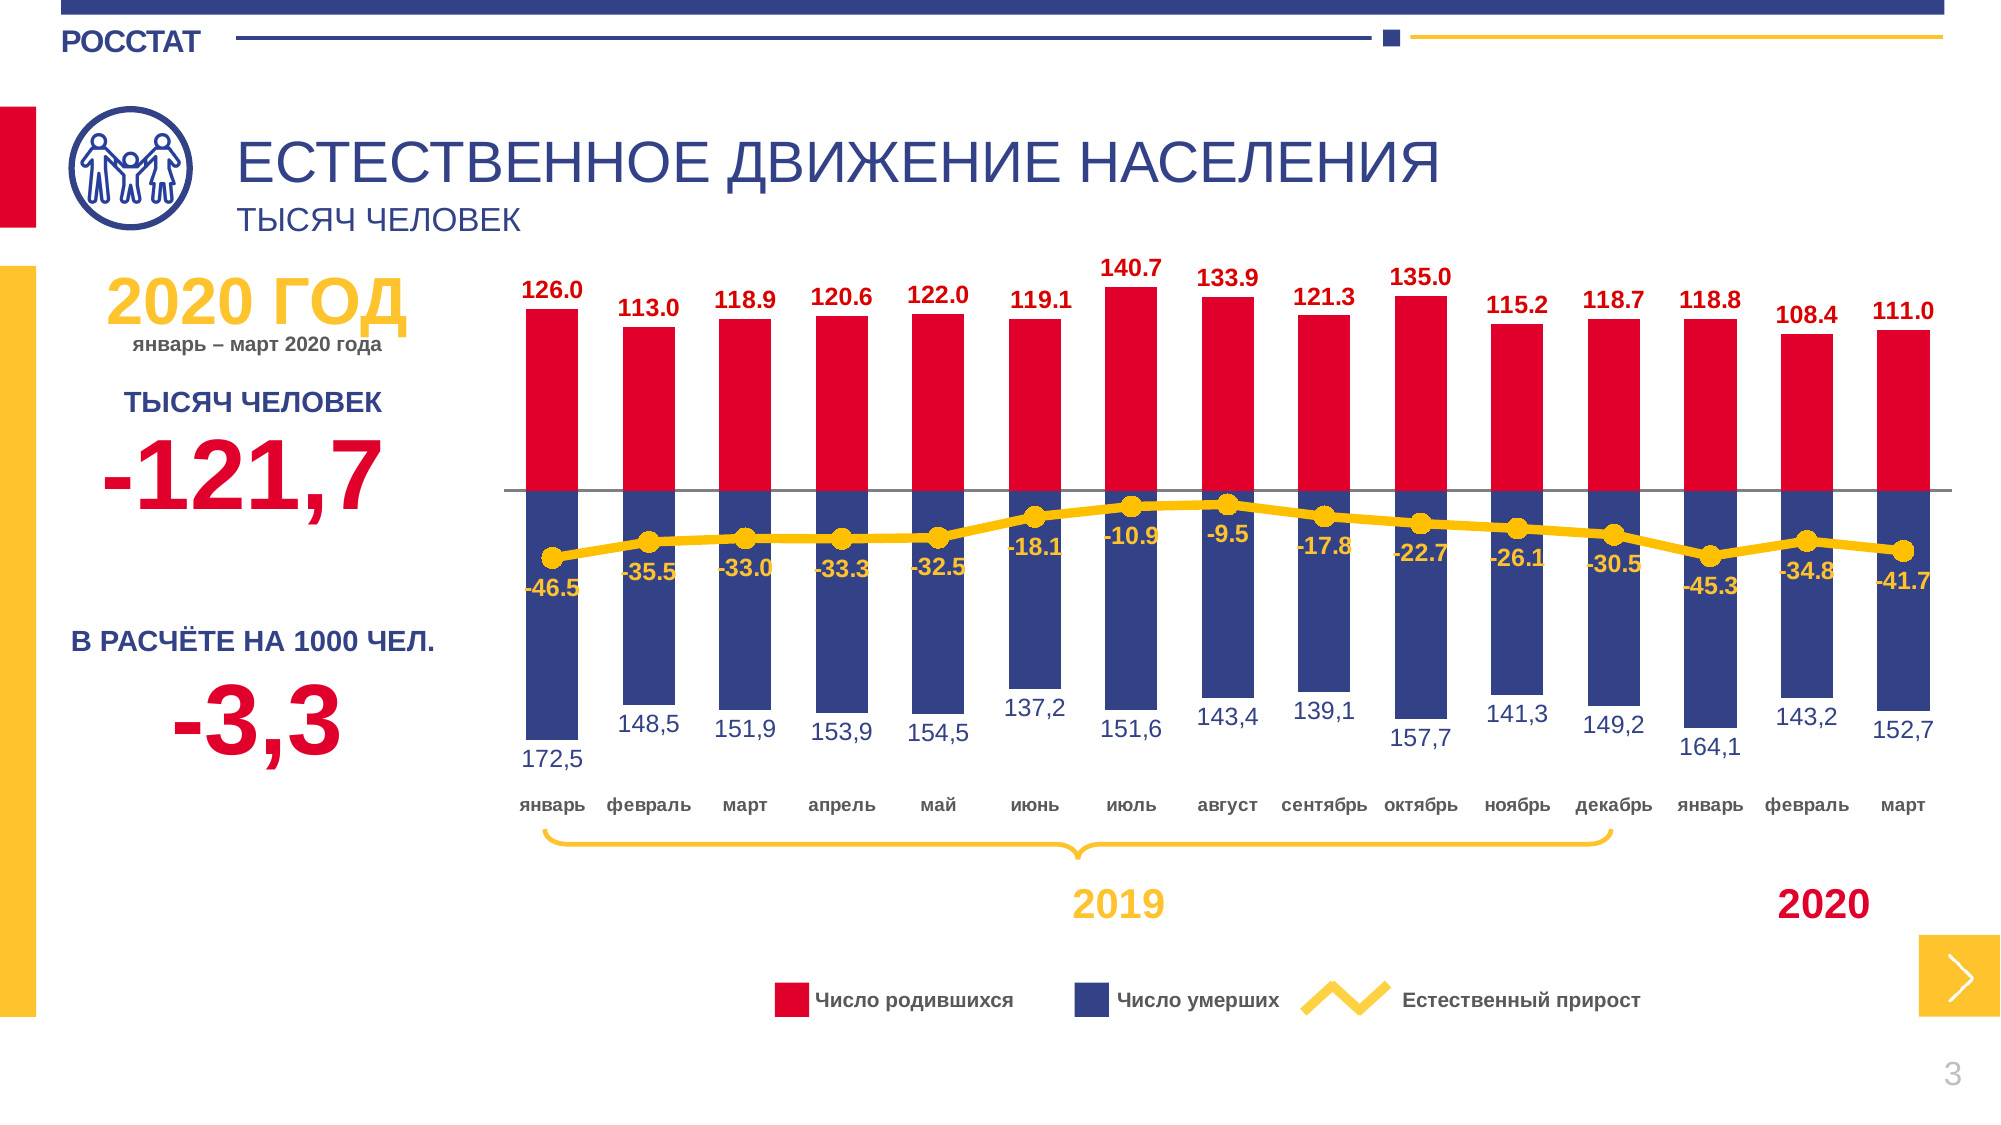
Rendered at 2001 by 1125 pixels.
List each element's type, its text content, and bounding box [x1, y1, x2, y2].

chart [481, 178, 1975, 974]
text_box -3,3 [155, 647, 360, 775]
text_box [236, 29, 1943, 116]
text_box ТЫСЯЧ ЧЕЛОВЕК [67, 375, 448, 426]
list ЕСТЕСТВЕННОЕ ДВИЖЕНИЕ НАСЕЛЕНИЯ ТЫСЯЧ ЧЕЛОВЕК [221, 116, 1528, 209]
text_box [1073, 982, 1102, 1018]
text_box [1918, 934, 2000, 1017]
text_box Число умерших [1102, 979, 1295, 1019]
slide_number 3 [1527, 1042, 1978, 1103]
text_box 2020 ГОД [42, 267, 473, 329]
text_box -121,7 [67, 426, 448, 514]
text_box В РАСЧЁТЕ НА 1000 ЧЕЛ. [51, 624, 464, 664]
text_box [71, 109, 190, 228]
text_box Число родившихся [800, 979, 1029, 1019]
text_box [774, 982, 800, 1018]
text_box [1303, 984, 1389, 1013]
text_box январь – март 2020 года [117, 322, 397, 363]
text_box Естественный прирост [1387, 979, 1656, 1019]
